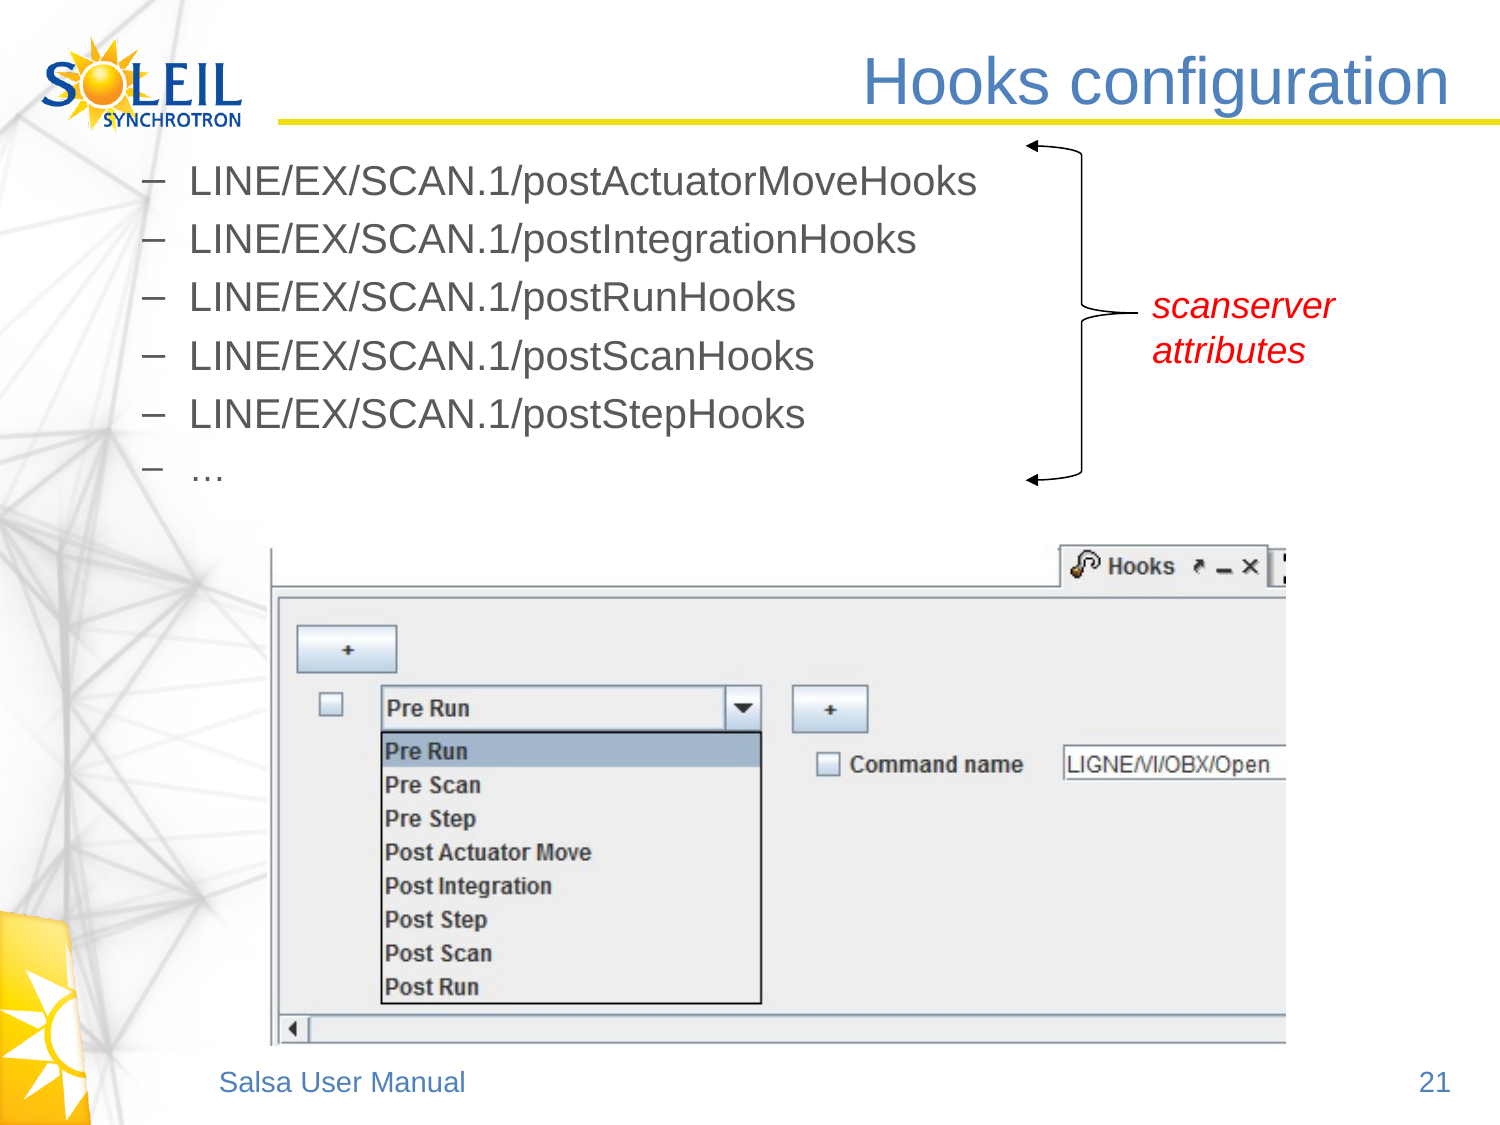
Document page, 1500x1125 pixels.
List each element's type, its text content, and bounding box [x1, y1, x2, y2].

text_box [1025, 139, 1138, 487]
picture [0, 0, 1500, 1125]
text_box LINE/EX/SCAN.1/postActuatorMoveHooks LINE/EX/SCAN.1/postIntegrationHooks LINE/EX/SCAN.1/postRunHooks LINE/EX/SCAN.1/postScanHooks LINE/EX/SCAN.1/postStepHooks … [52, 145, 1463, 1046]
title Hooks configuration [277, 31, 1467, 125]
text_box scanserver attributes [1137, 274, 1353, 379]
text_box Salsa User Manual 21 [100, 1046, 1467, 1116]
